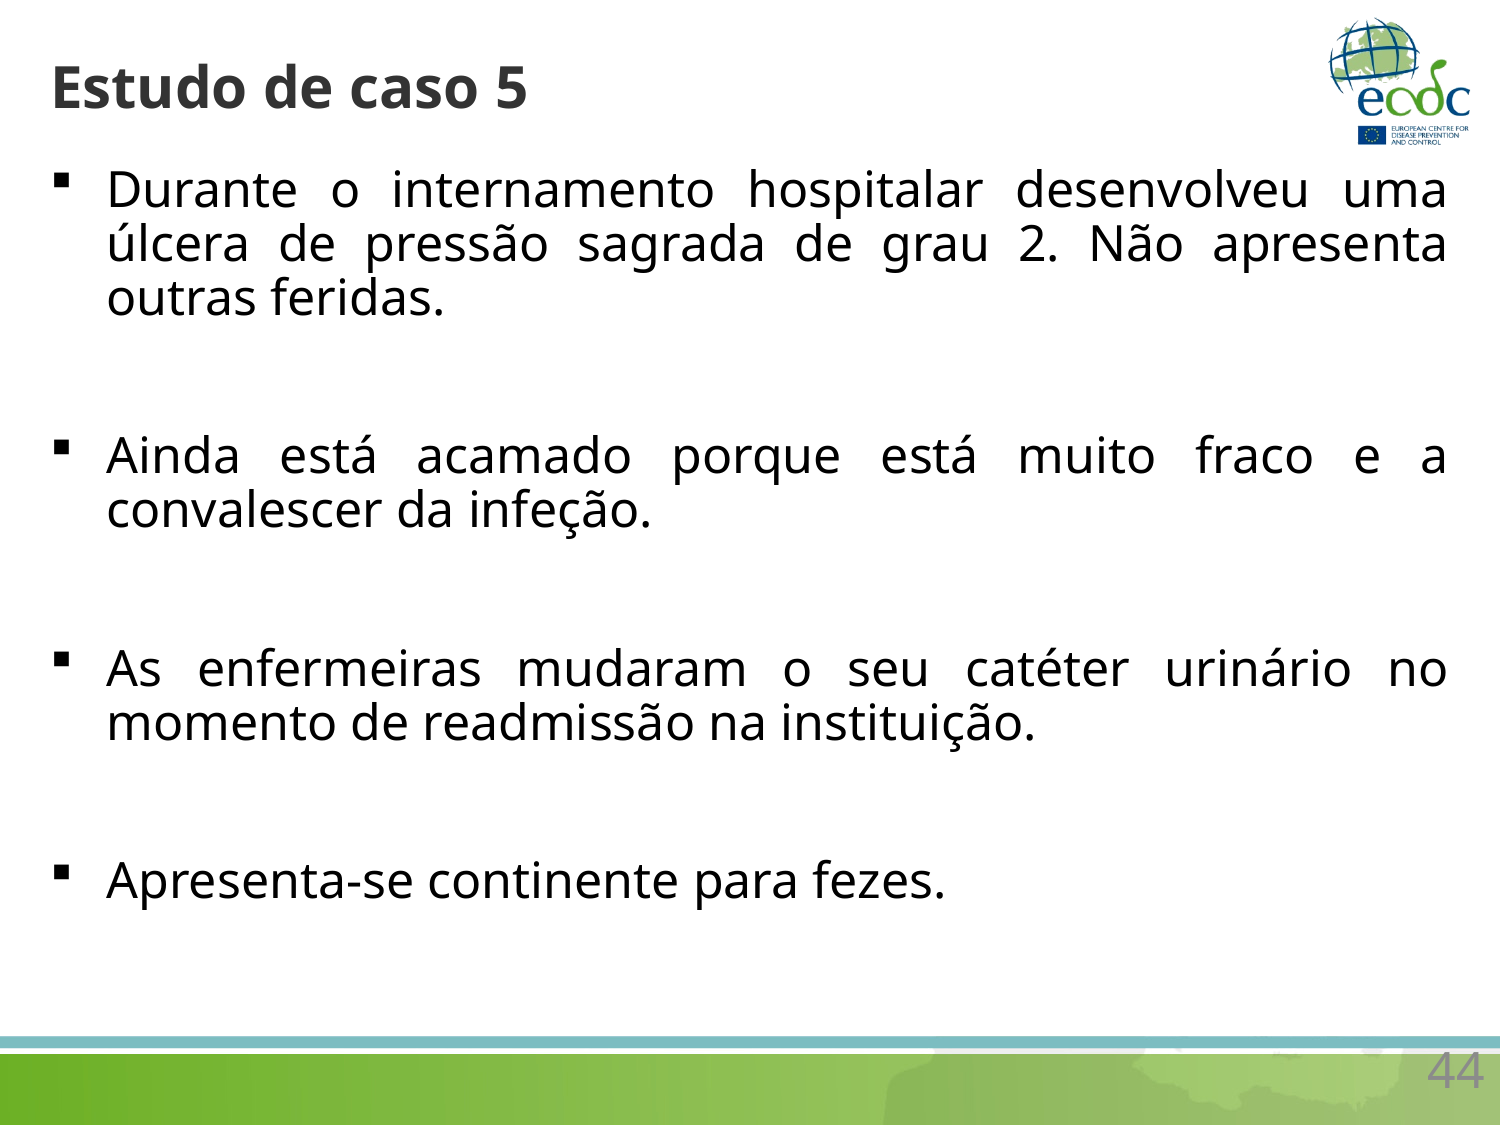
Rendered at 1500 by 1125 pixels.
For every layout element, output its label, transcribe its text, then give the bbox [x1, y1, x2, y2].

picture [1328, 17, 1473, 148]
slide_number 44 [1149, 1042, 1500, 1103]
title Estudo de caso 5 [49, 58, 1401, 152]
list Durante o internamento hospitalar desenvolveu uma úlcera de pressão sagrada de grau 2. Não apresenta outras feridas. Ainda está acamado porque está muito fraco e a convalescer da infeção. As enfermeiras mudaram o seu catéter urinário no momento de readmissão na instituição. Apresenta-se continente para fezes. [49, 162, 1450, 1010]
picture [0, 1036, 1500, 1125]
